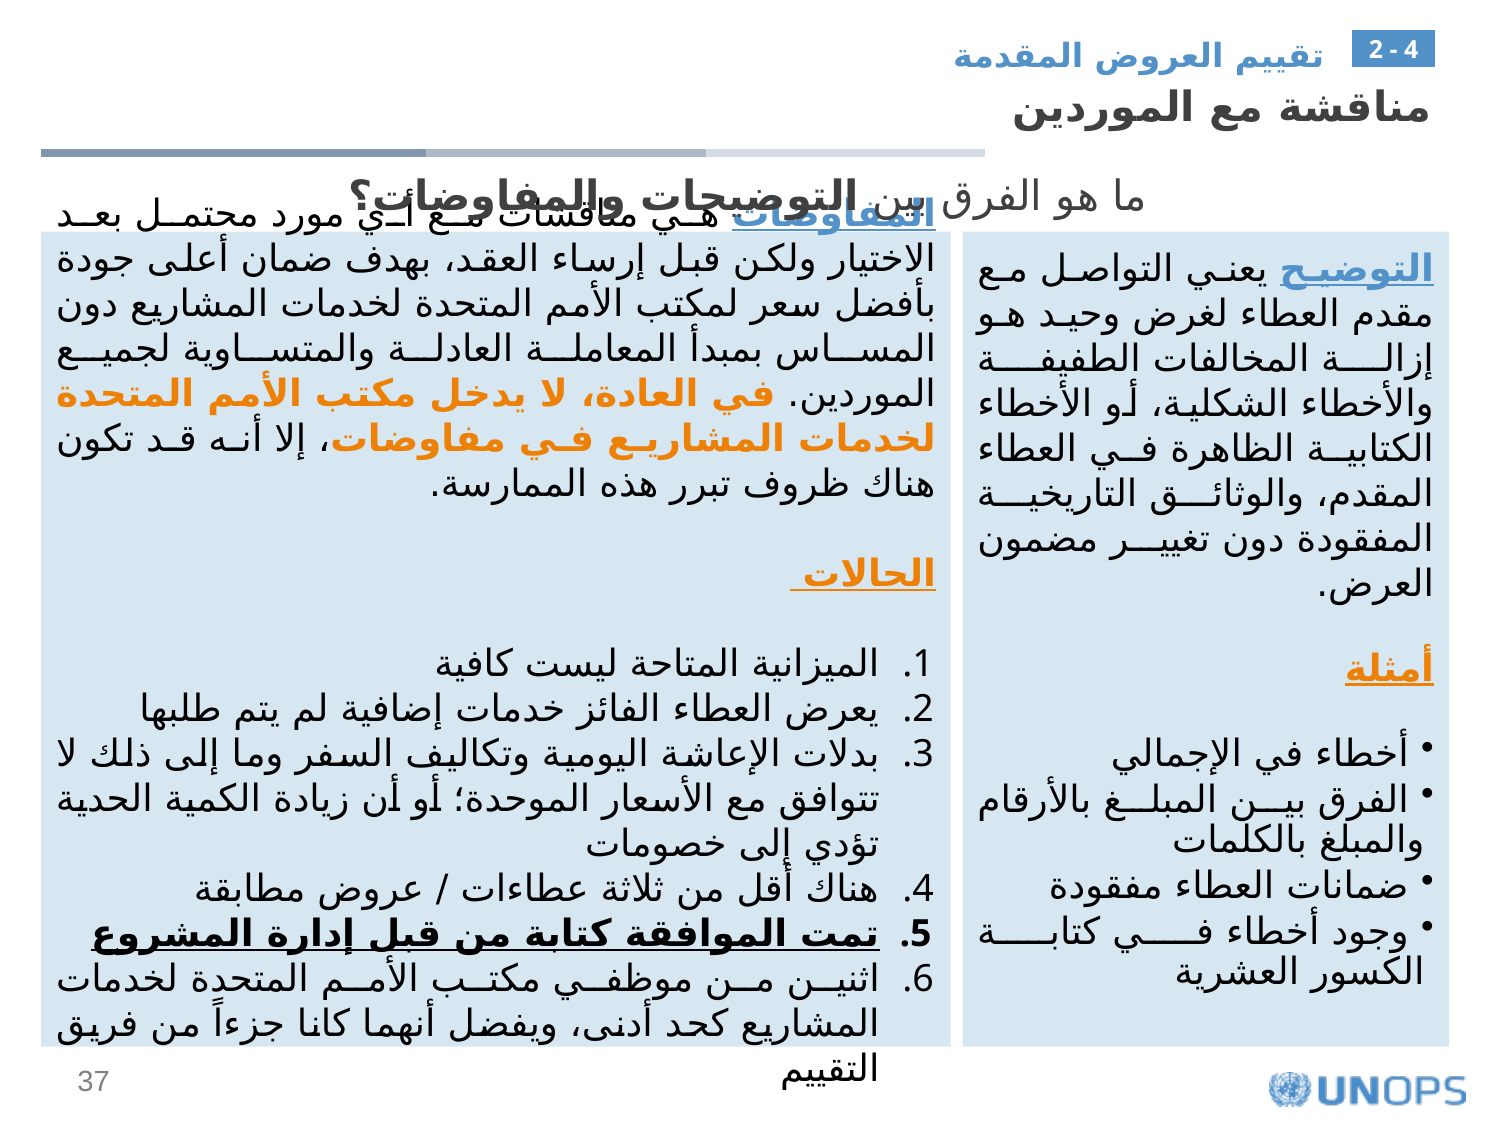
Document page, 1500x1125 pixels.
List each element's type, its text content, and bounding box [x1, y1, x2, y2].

subtitle مناقشة مع الموردين [159, 78, 1447, 138]
text_box التوضيح يعني التواصل مع مقدم العطاء لغرض وحيد هو إزالة المخالفات الطفيفة والأخطاء الشكلية، أو الأخطاء الكتابية الظاهرة في العطاء المقدم، والوثائق التاريخية المفقودة دون تغيير مضمون العرض. أمثلة أخطاء في الإجمالي الفرق بين المبلغ بالأرقام والمبلغ بالكلمات ضمانات العطاء مفقودة وجود أخطاء في كتابة الكسور العشرية [962, 231, 1449, 1047]
text_box المفاوضات هي مناقشات مع أي مورد محتمل بعد الاختيار ولكن قبل إرساء العقد، بهدف ضمان أعلى جودة بأفضل سعر لمكتب الأمم المتحدة لخدمات المشاريع دون المساس بمبدأ المعاملة العادلة والمتساوية لجميع الموردين. في العادة، لا يدخل مكتب الأمم المتحدة لخدمات المشاريع في مفاوضات، إلا أنه قد تكون هناك ظروف تبرر هذه الممارسة. الحالات الميزانية المتاحة ليست كافية يعرض العطاء الفائز خدمات إضافية لم يتم طلبها بدلات الإعاشة اليومية وتكاليف السفر وما إلى ذلك لا تتوافق مع الأسعار الموحدة؛ أو أن زيادة الكمية الحدية تؤدي إلى خصومات هناك أقل من ثلاثة عطاءات / عروض مطابقة تمت الموافقة كتابة من قبل إدارة المشروع اثنين من موظفي مكتب الأمم المتحدة لخدمات المشاريع كحد أدنى، ويفضل أنهما كانا جزءاً من فريق التقييم [41, 231, 951, 1047]
text_box تقييم العروض المقدمة [537, 30, 1340, 79]
text_box 2 - 4 [1352, 30, 1435, 67]
text_box ما هو الفرق بين التوضيحات والمفاوضات؟ [135, 160, 1360, 226]
picture [1269, 1072, 1466, 1107]
